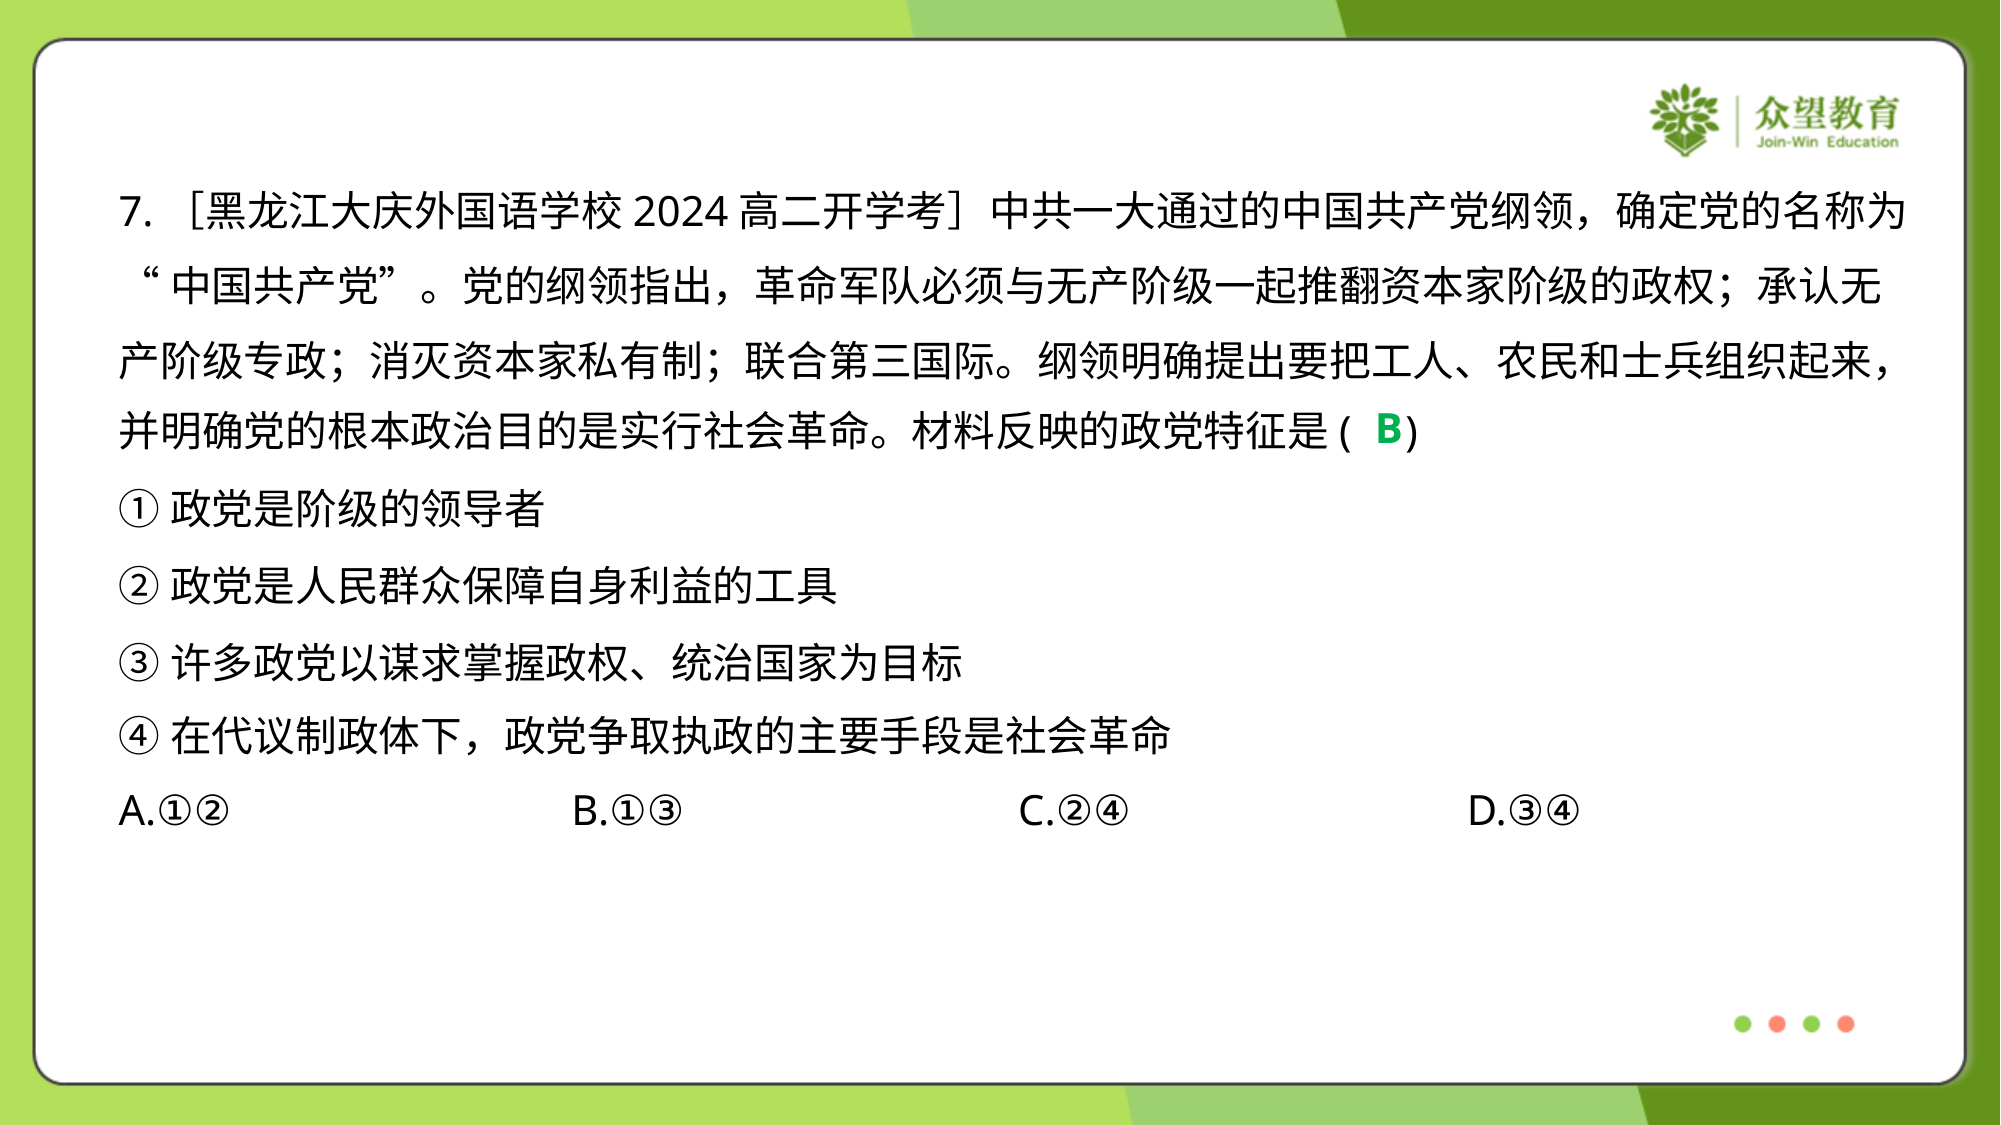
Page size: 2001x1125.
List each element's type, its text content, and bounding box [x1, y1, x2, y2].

text_box A.①② B.①③ C.②④ D.③④ [118, 759, 1883, 826]
text_box ①政党是阶级的领导者 ②政党是人民群众保障自身利益的工具 ③许多政党以谋求掌握政权、统治国家为目标 ④在代议制政体下，政党争取执政的主要手段是社会革命 [118, 457, 1883, 753]
text_box B [1359, 381, 1419, 446]
picture [0, 0, 2000, 1125]
text_box 7.［黑龙江大庆外国语学校2024高二开学考］中共一大通过的中国共产党纲领，确定党的名称为 “中国共产党”。党的纲领指出，革命军队必须与无产阶级一起推翻资本家阶级的政权；承认无 产阶级专政；消灭资本家私有制；联合第三国际。纲领明确提出要把工人、农民和士兵组织起来， 并明确党的根本政治目的是实行社会革命。材料反映的政党特征是( ) [118, 159, 1883, 448]
